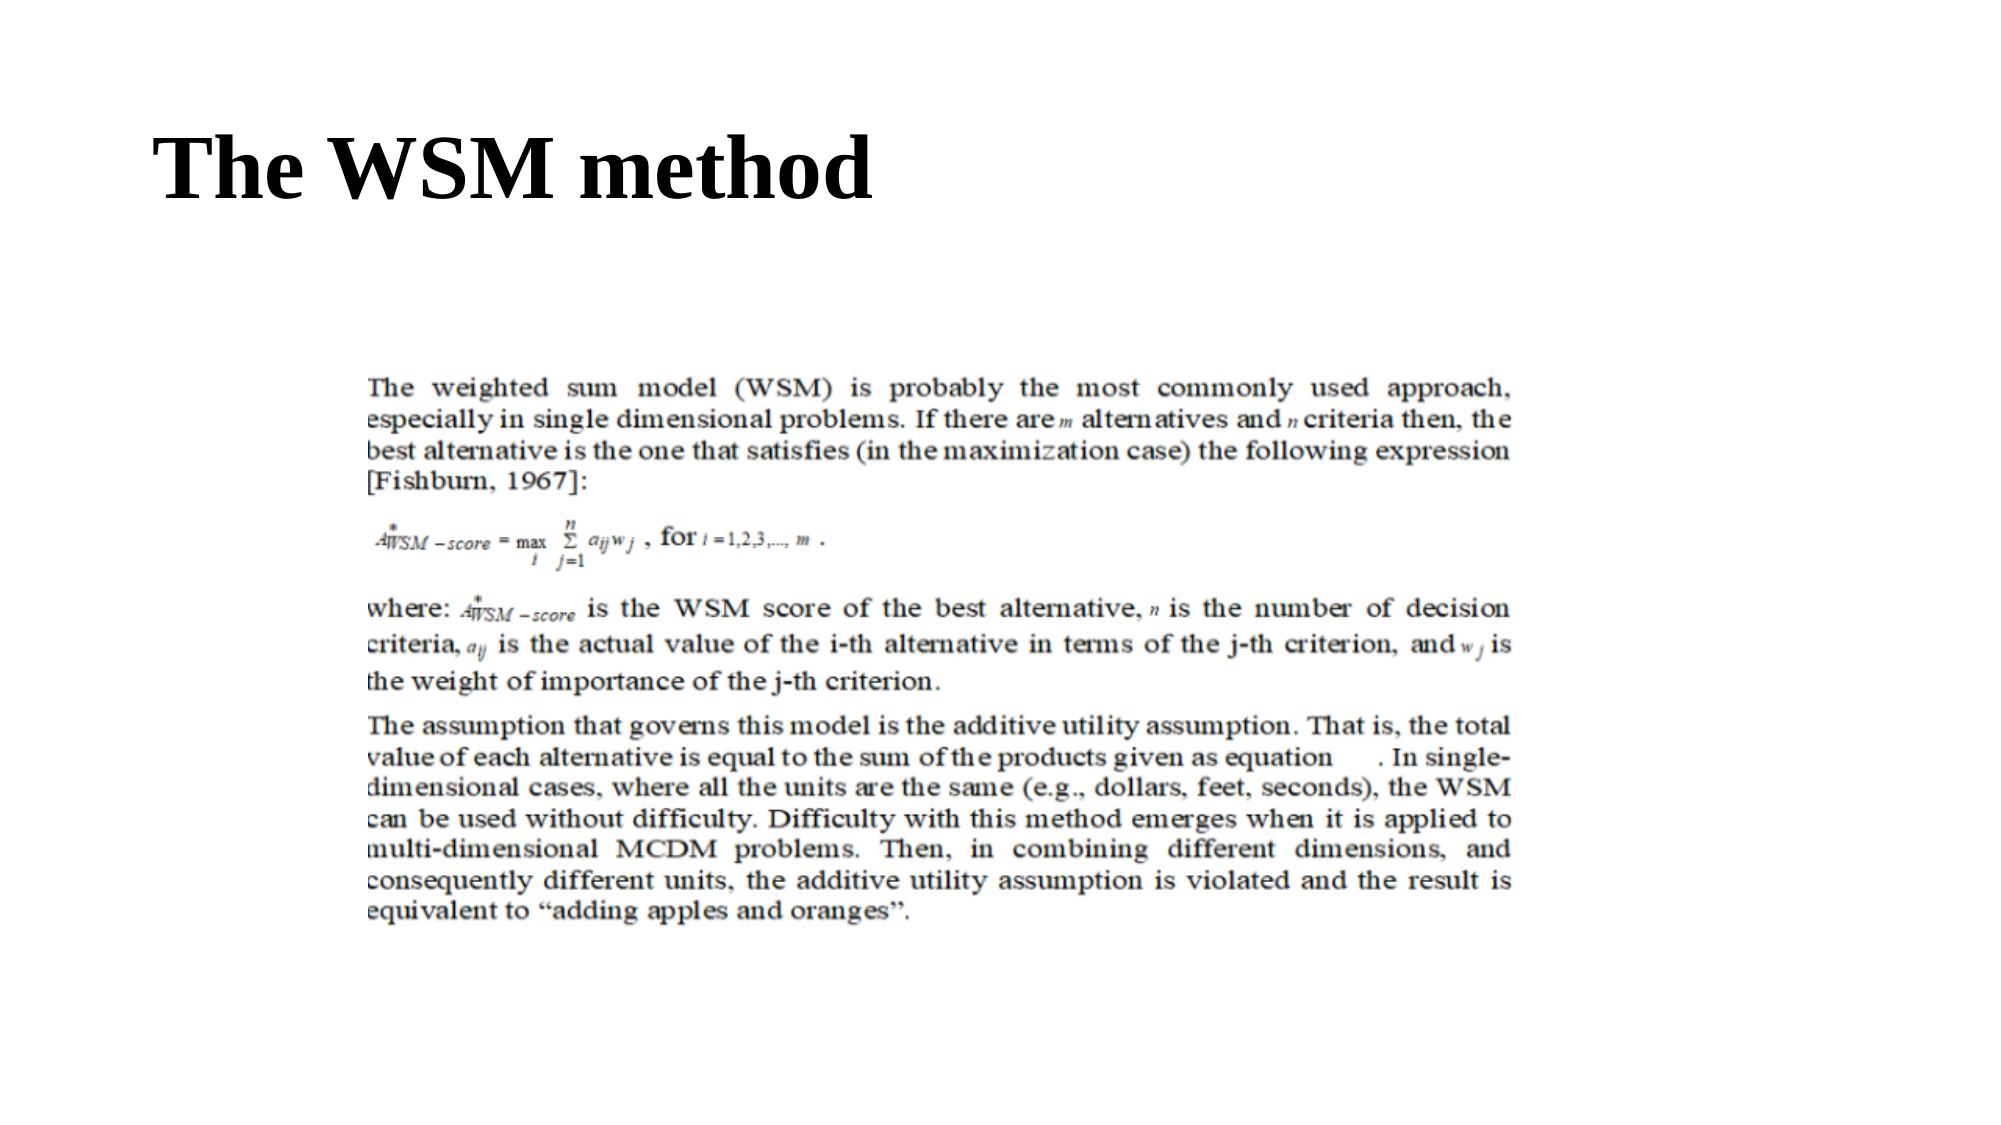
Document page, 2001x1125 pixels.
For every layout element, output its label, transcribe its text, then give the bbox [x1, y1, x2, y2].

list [368, 373, 1514, 940]
title The WSM method [137, 59, 1863, 278]
